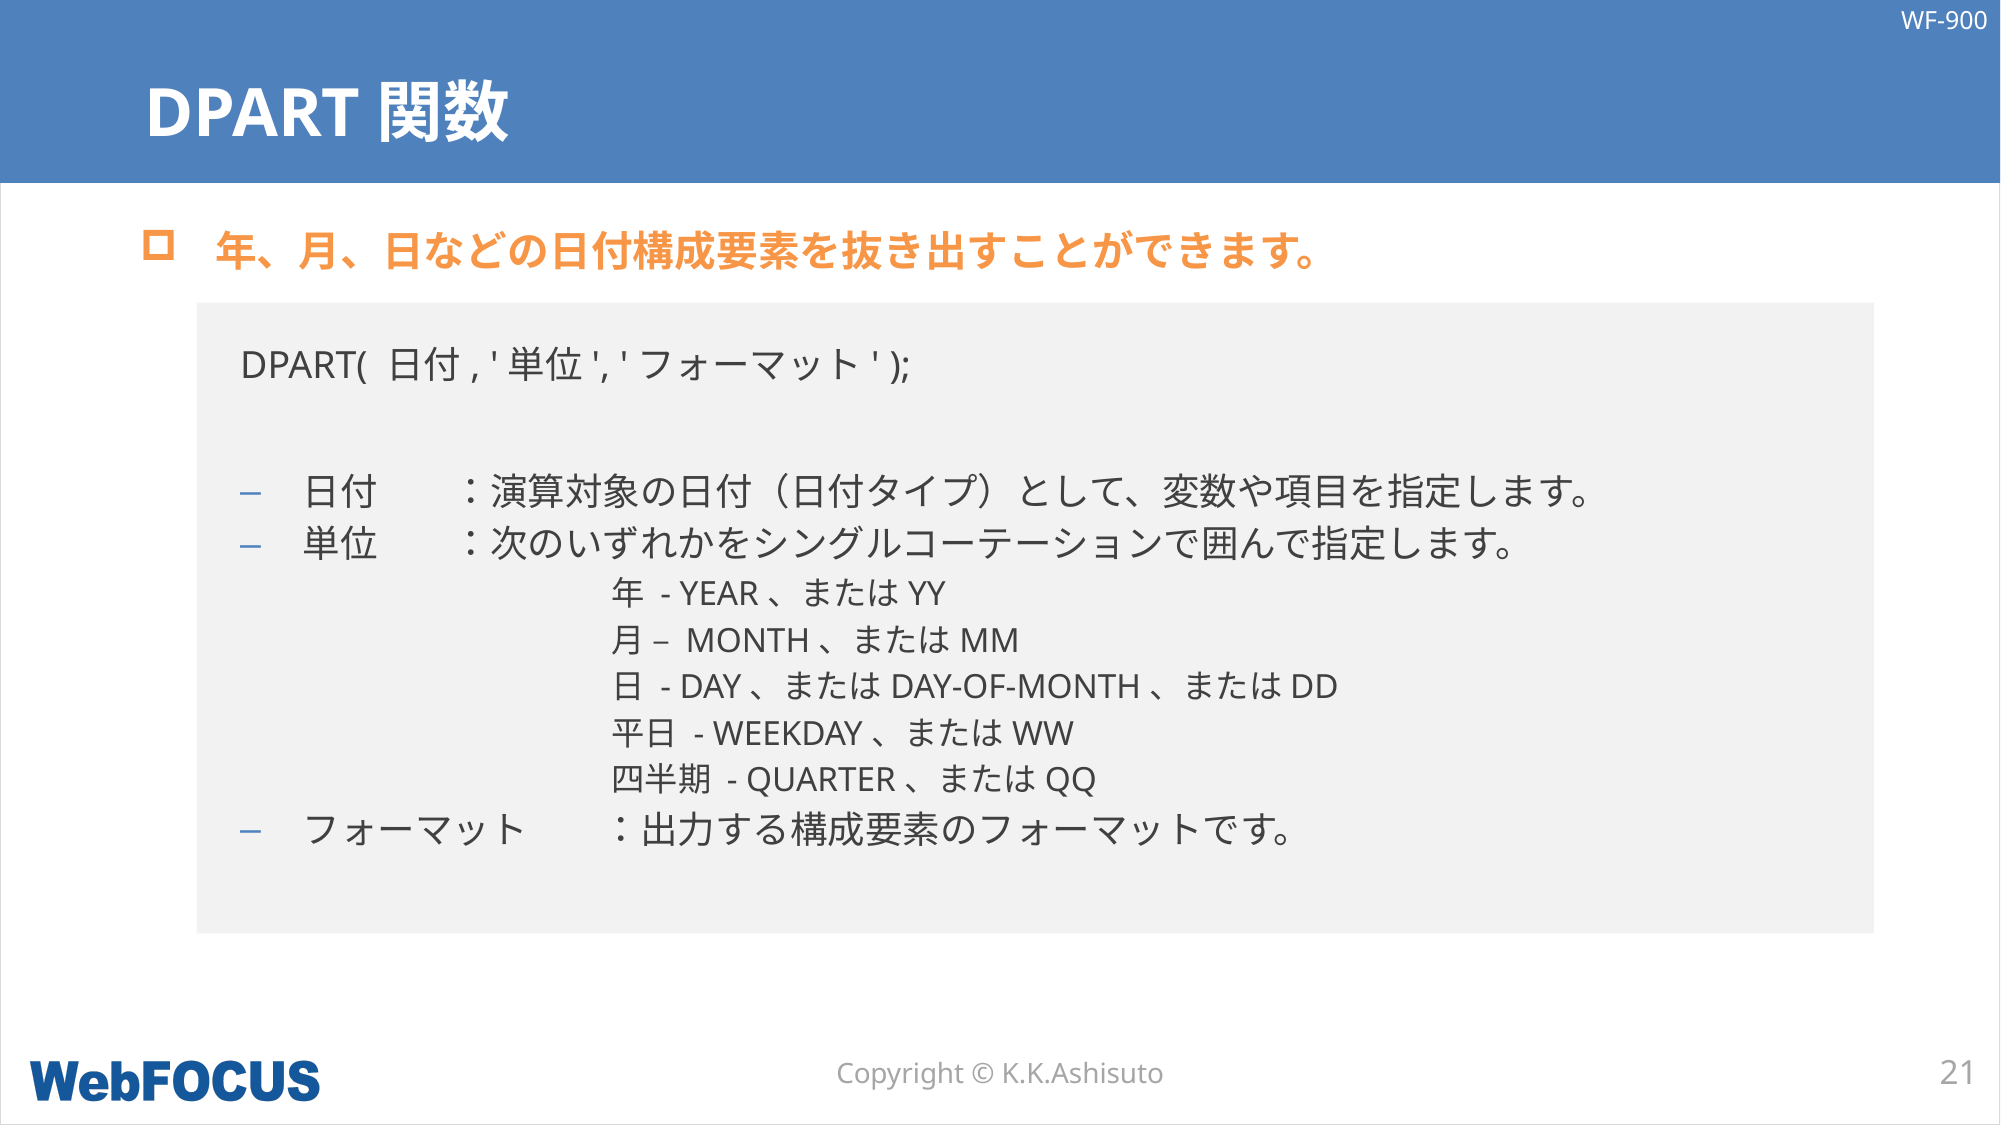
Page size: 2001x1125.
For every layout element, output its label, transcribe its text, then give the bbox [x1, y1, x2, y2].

title DPART関数 [129, 50, 1924, 169]
list 年、月、日などの日付構成要素を抜き出すことができます。 DPART( 日付, '単位', 'フォーマット' ); 日付 ：演算対象の日付（日付タイプ）として、変数や項目を指定します。 単位 ：次のいずれかをシングルコーテーションで囲んで指定します。 年 - YEAR、またはYY 月 – MONTH、またはMM 日 - DAY、またはDAY-OF-MONTH、またはDD 平日 - WEEKDAY、またはWW 四半期 - QUARTER、またはQQ フォーマット ：出力する構成要素のフォーマットです。 [125, 217, 1926, 1020]
picture [25, 1050, 323, 1111]
